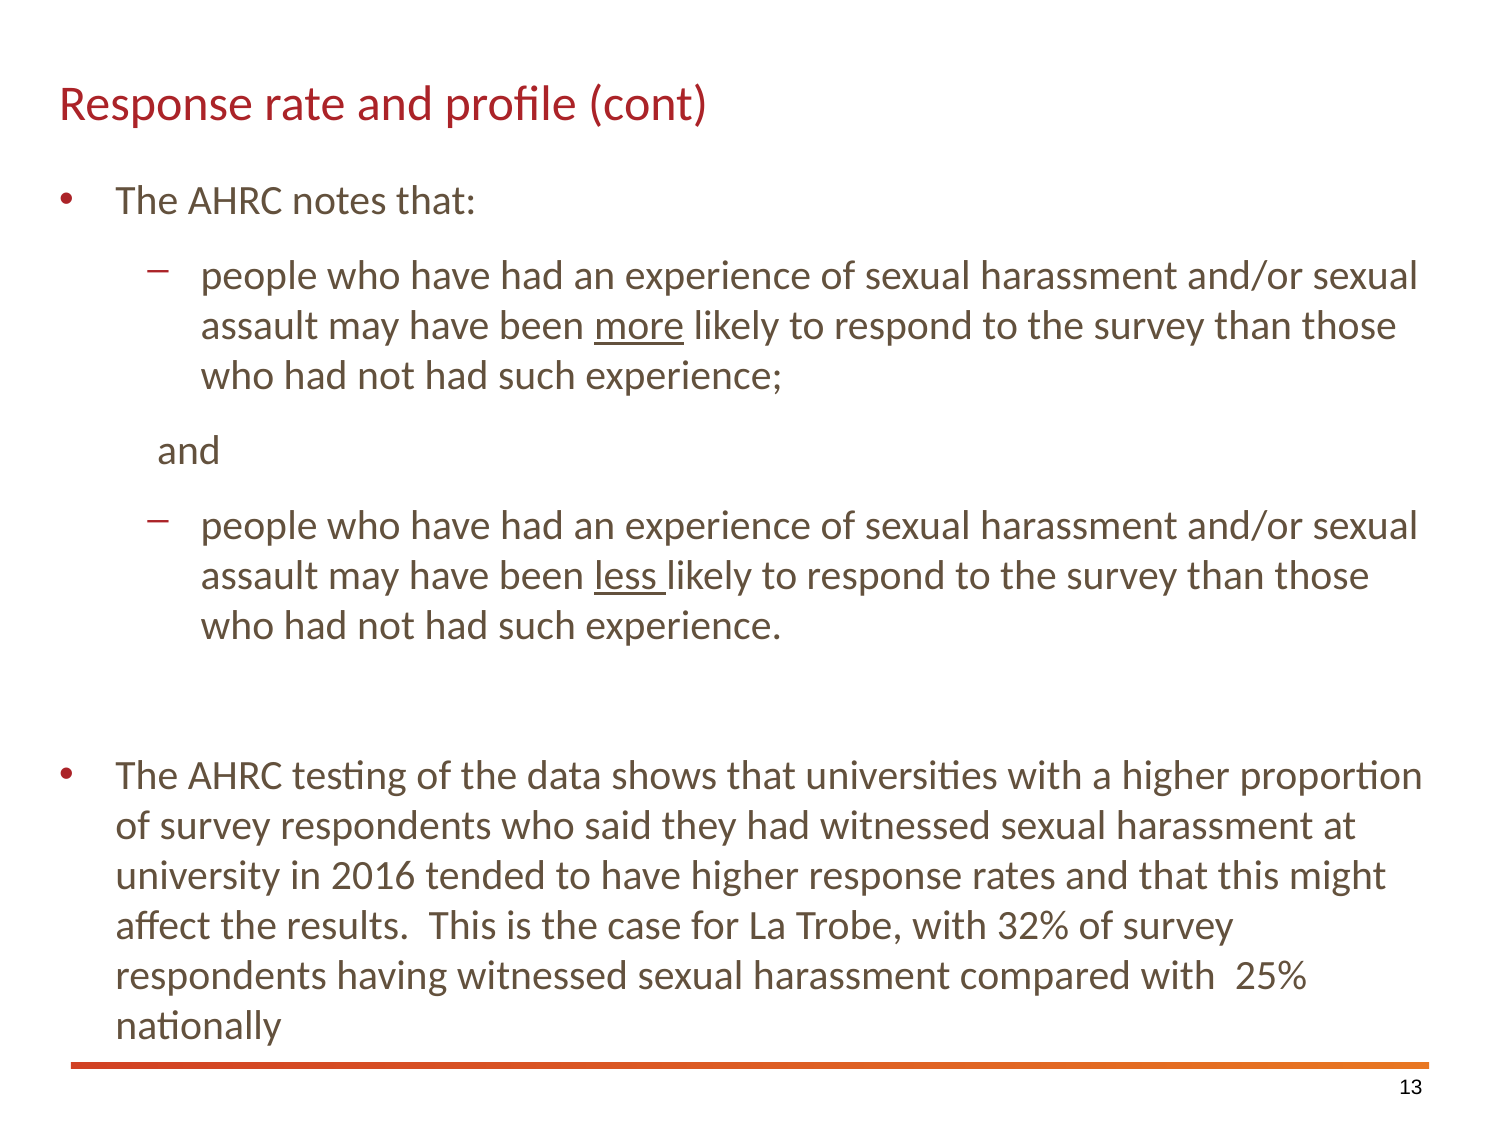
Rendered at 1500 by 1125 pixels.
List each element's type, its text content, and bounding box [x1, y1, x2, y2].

title Response rate and profile (cont) [59, 70, 1430, 172]
list The AHRC notes that: people who have had an experience of sexual harassment and/or sexual assault may have been more likely to respond to the survey than those who had not had such experience; and people who have had an experience of sexual harassment and/or sexual assault may have been less likely to respond to the survey than those who had not had such experience. The AHRC testing of the data shows that universities with a higher proportion of survey respondents who said they had witnessed sexual harassment at university in 2016 tended to have higher response rates and that this might affect the results. This is the case for La Trobe, with 32% of survey respondents having witnessed sexual harassment compared with 25% nationally [59, 172, 1430, 916]
